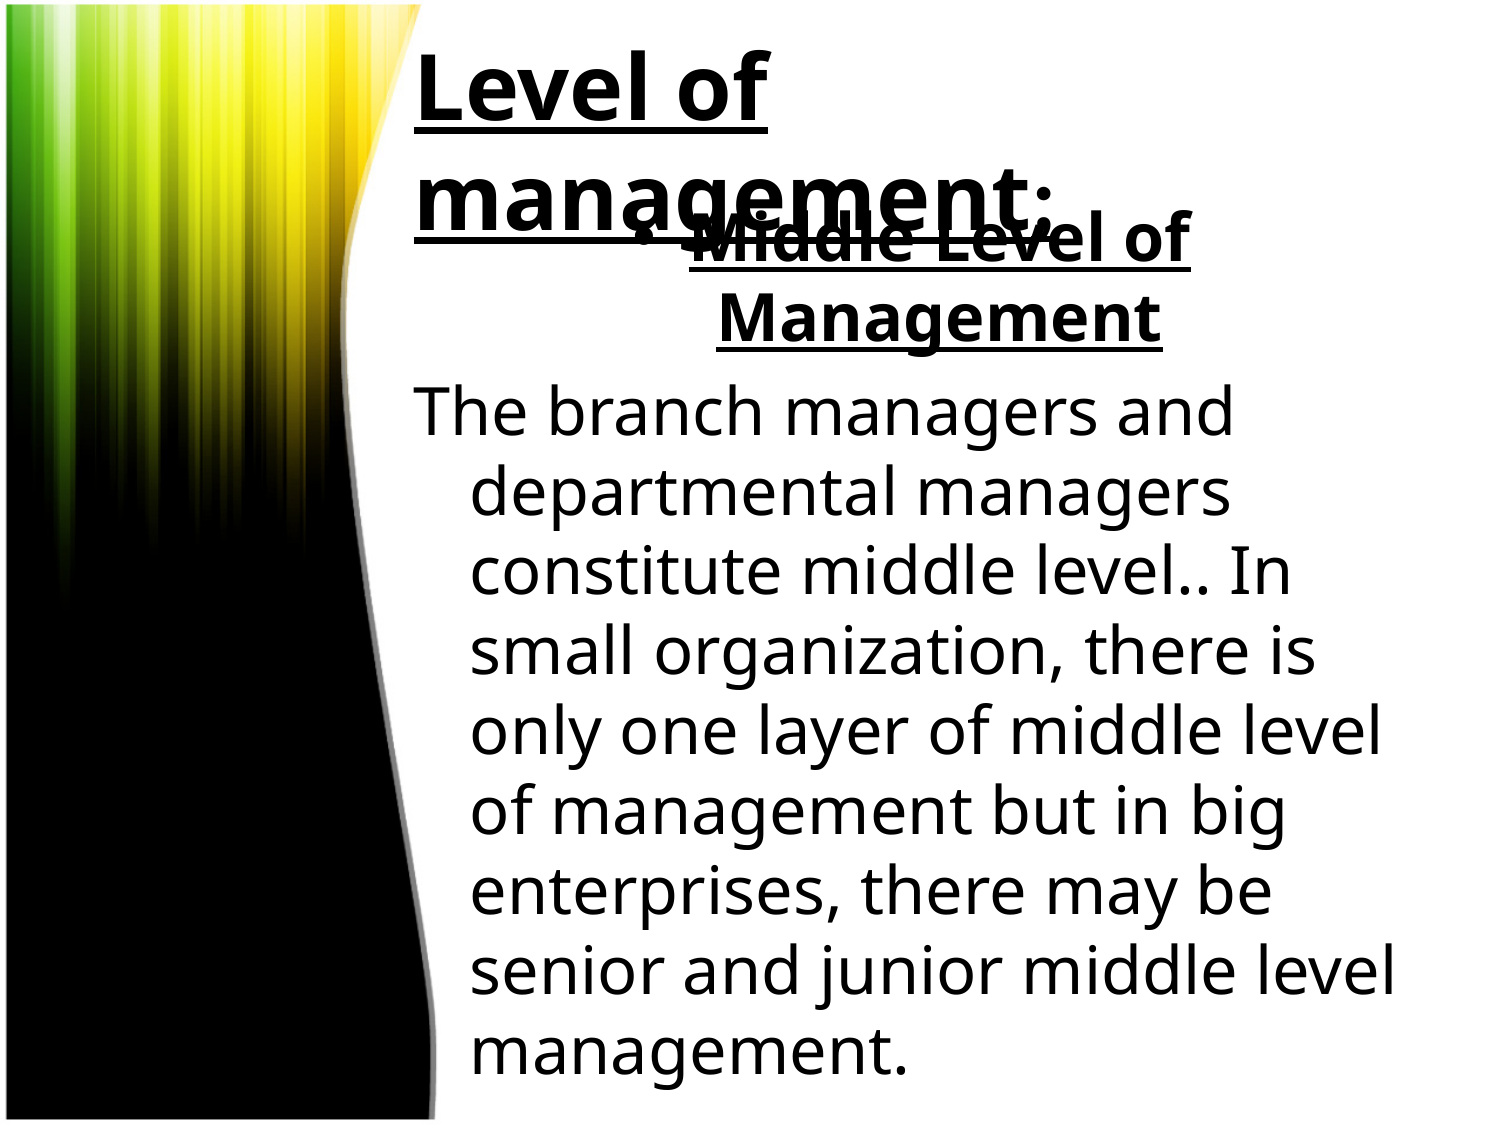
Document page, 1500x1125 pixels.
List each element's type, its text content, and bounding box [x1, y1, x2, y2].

list Middle Level of Management The branch managers and departmental managers constitute middle level.. In small organization, there is only one layer of middle level of management but in big enterprises, there may be senior and junior middle level management. [398, 187, 1426, 931]
title Level of management; [398, 44, 1426, 187]
picture [0, 0, 1500, 1125]
